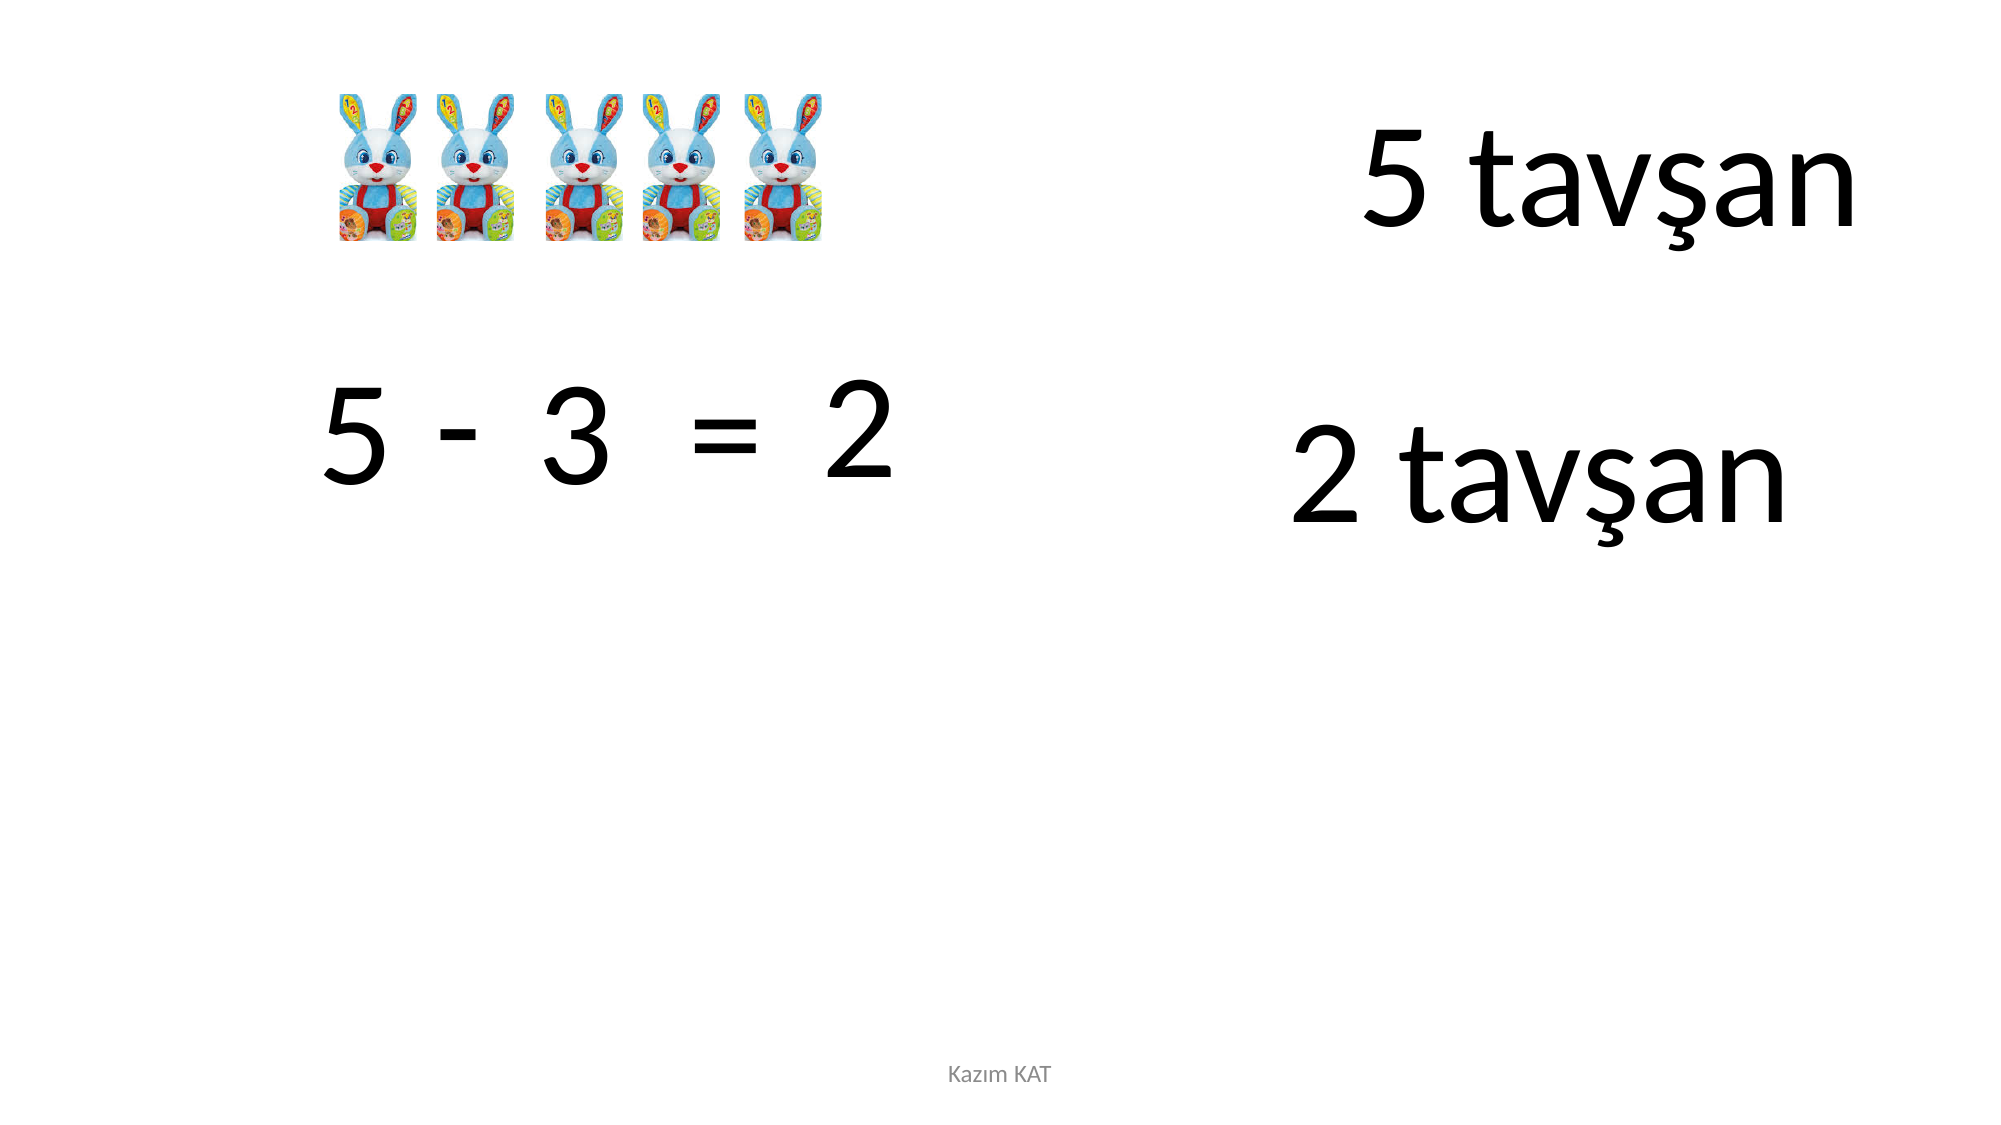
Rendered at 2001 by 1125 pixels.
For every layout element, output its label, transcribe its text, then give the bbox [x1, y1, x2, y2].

footer Kazım KAT [662, 1042, 1338, 1103]
text_box 3 [522, 326, 674, 522]
picture [436, 94, 514, 241]
text_box - [420, 319, 530, 515]
text_box 5 tavşan [1342, 69, 2000, 264]
text_box 2 [806, 319, 901, 515]
text_box 2 tavşan [1272, 365, 1930, 561]
picture [339, 94, 417, 241]
picture [744, 94, 822, 241]
text_box 5 [302, 326, 462, 522]
picture [642, 94, 720, 241]
text_box = [674, 326, 784, 522]
picture [545, 94, 623, 241]
